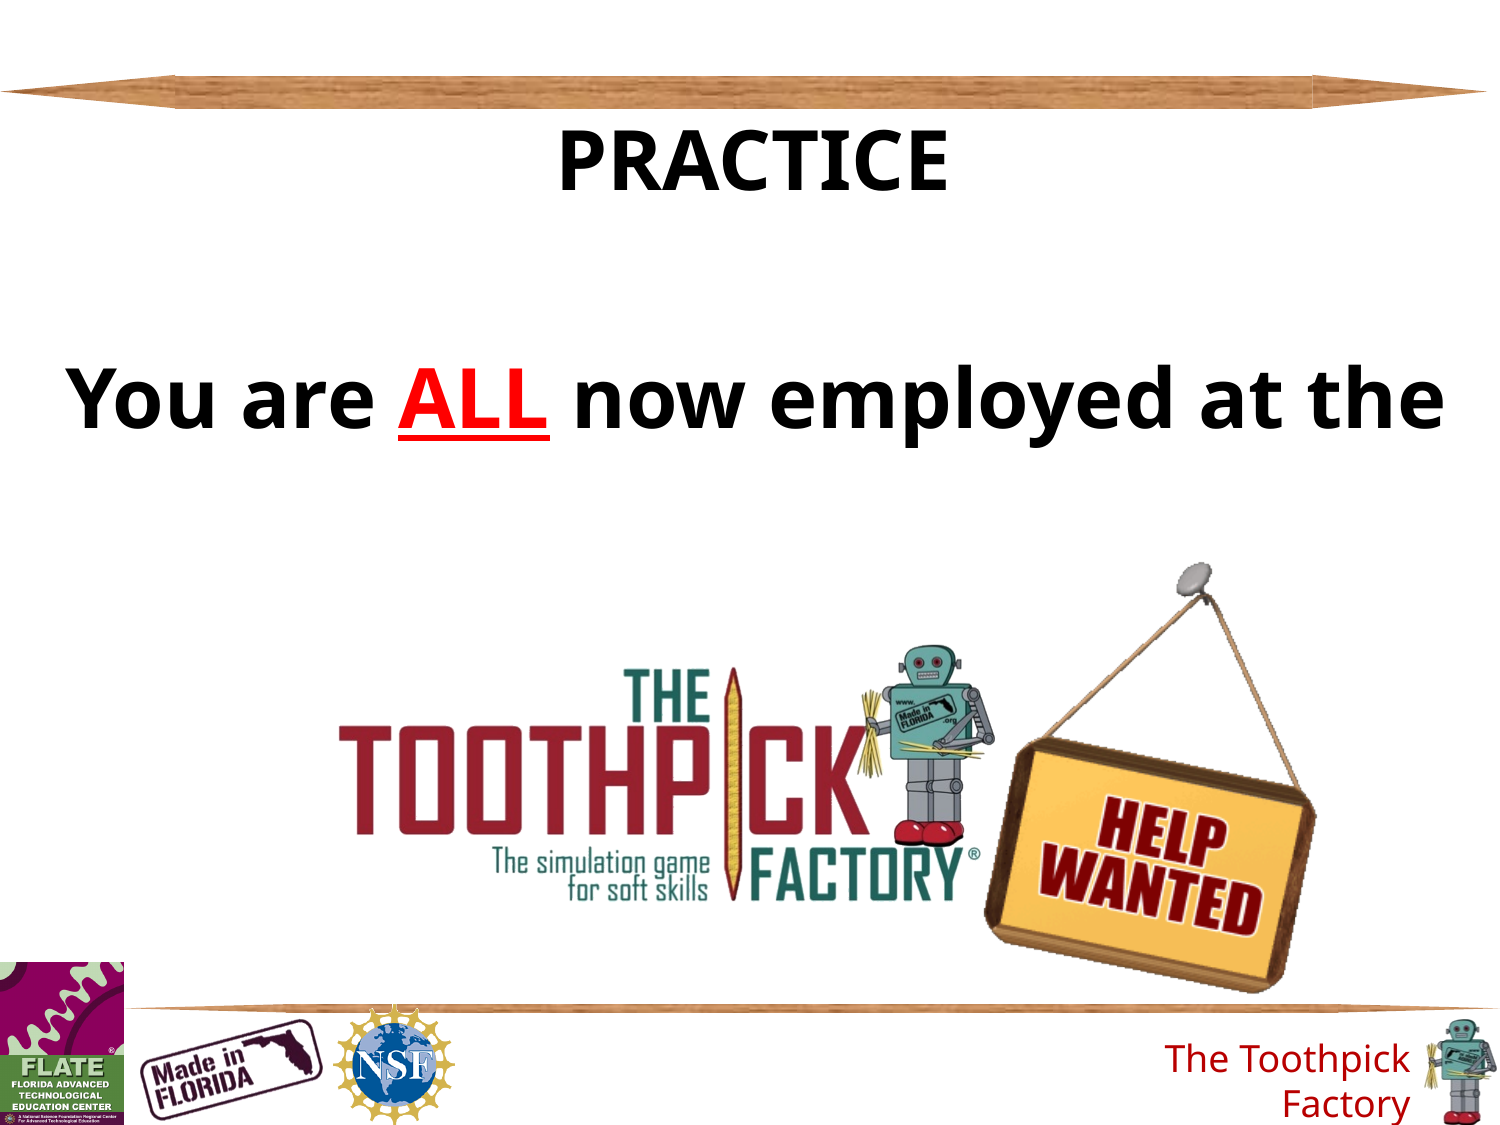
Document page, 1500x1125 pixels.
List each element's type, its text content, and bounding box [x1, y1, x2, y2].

list You are ALL now employed at the [0, 337, 1500, 501]
picture [0, 74, 1488, 109]
text_box PRACTICE [484, 99, 1023, 215]
picture [0, 487, 1500, 1125]
